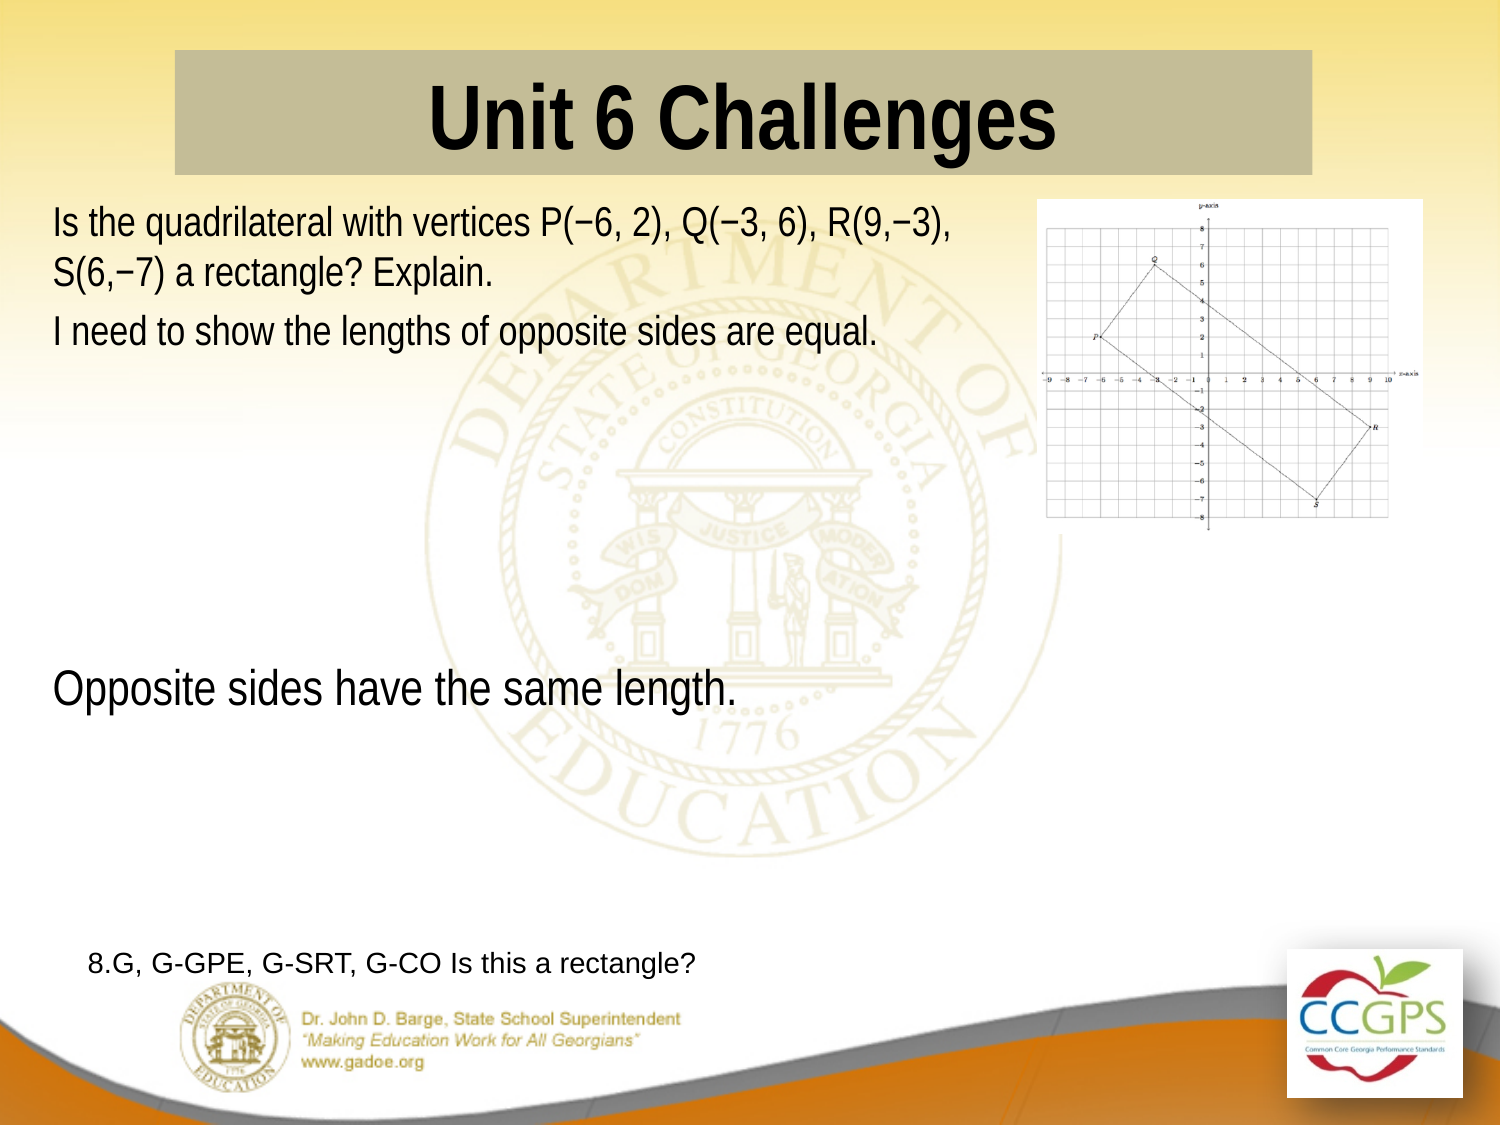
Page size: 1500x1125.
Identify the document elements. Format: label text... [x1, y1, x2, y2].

title Unit 6 Challenges [174, 49, 1313, 176]
text_box 8.G, G-GPE, G-SRT, G-CO Is this a rectangle? [72, 937, 721, 988]
picture [0, 0, 1500, 1125]
